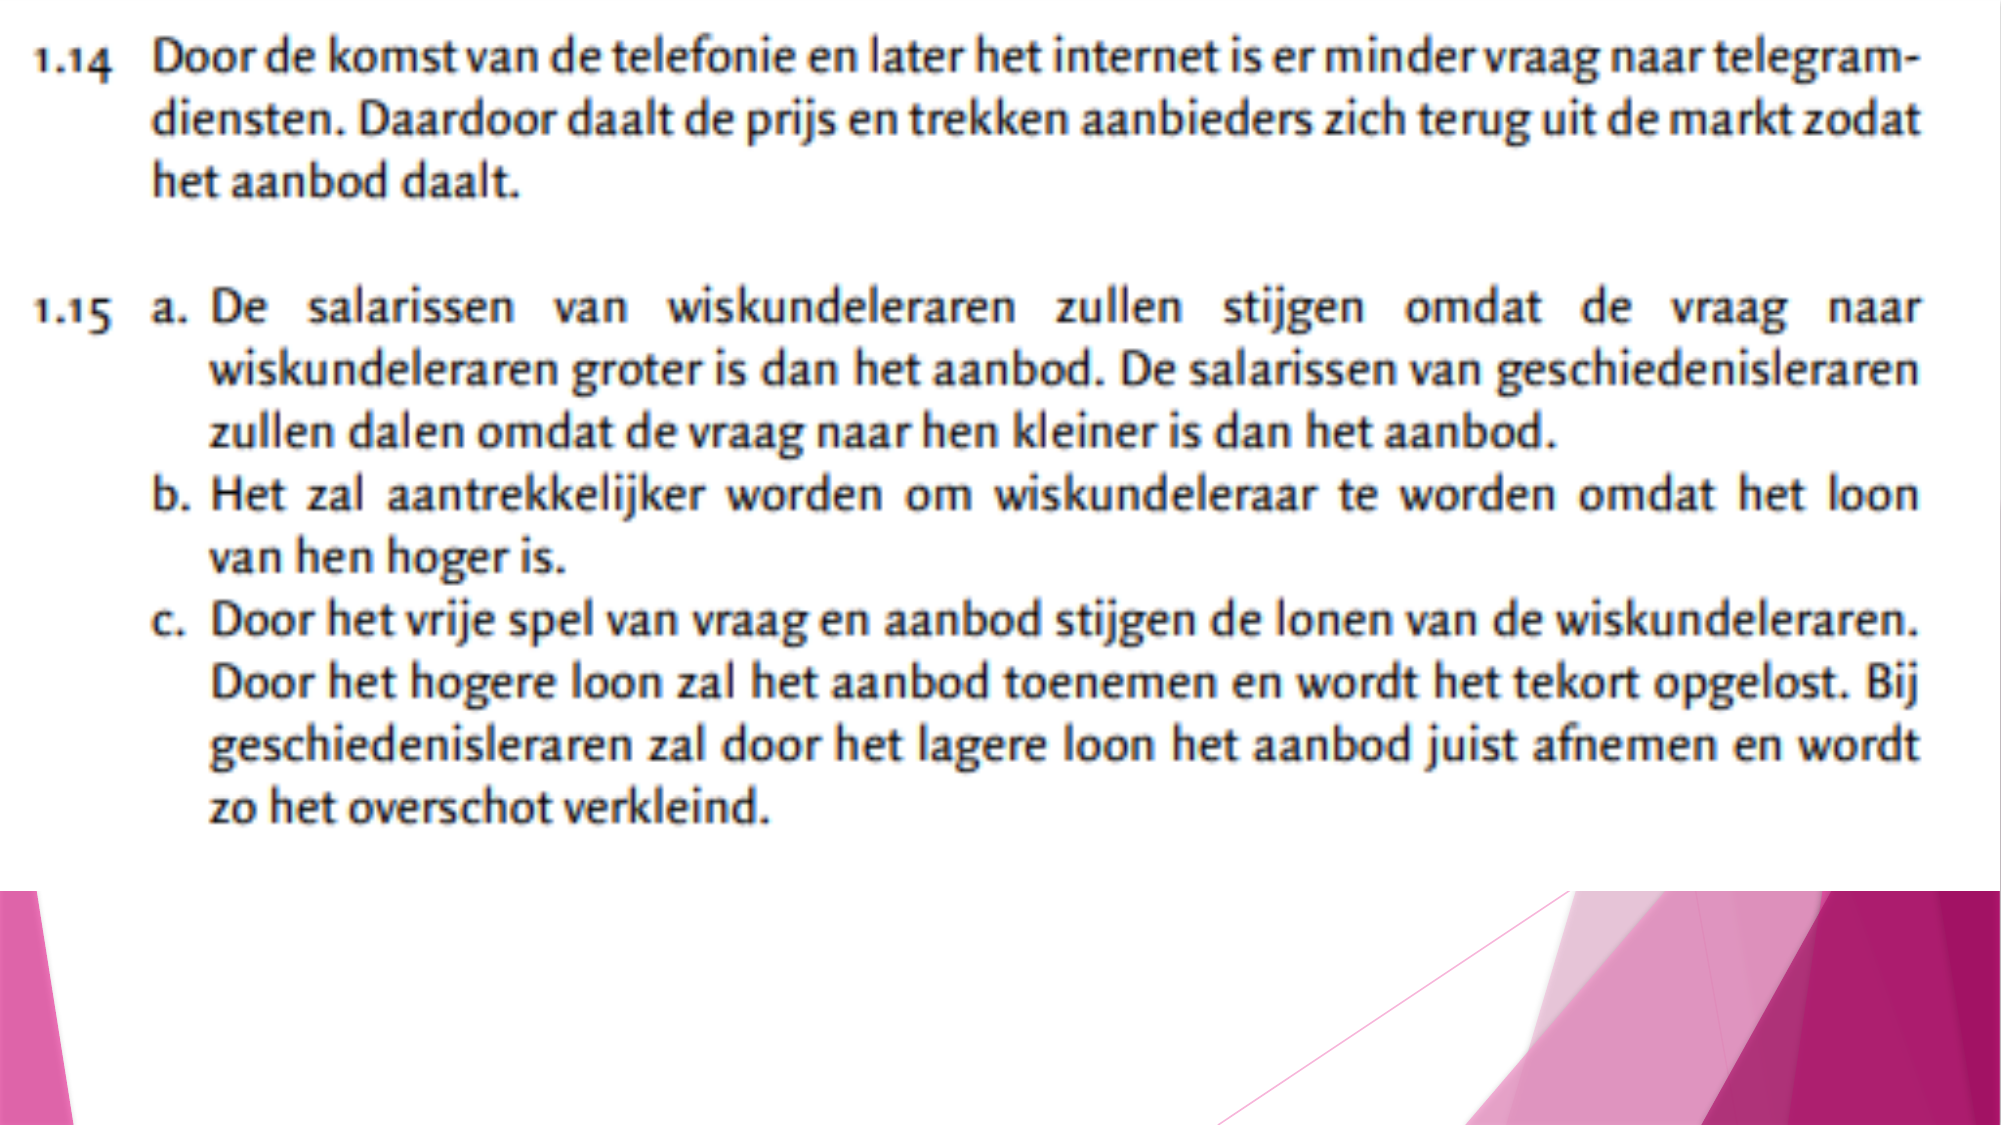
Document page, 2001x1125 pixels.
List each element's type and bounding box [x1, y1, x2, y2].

picture [0, 0, 2000, 892]
